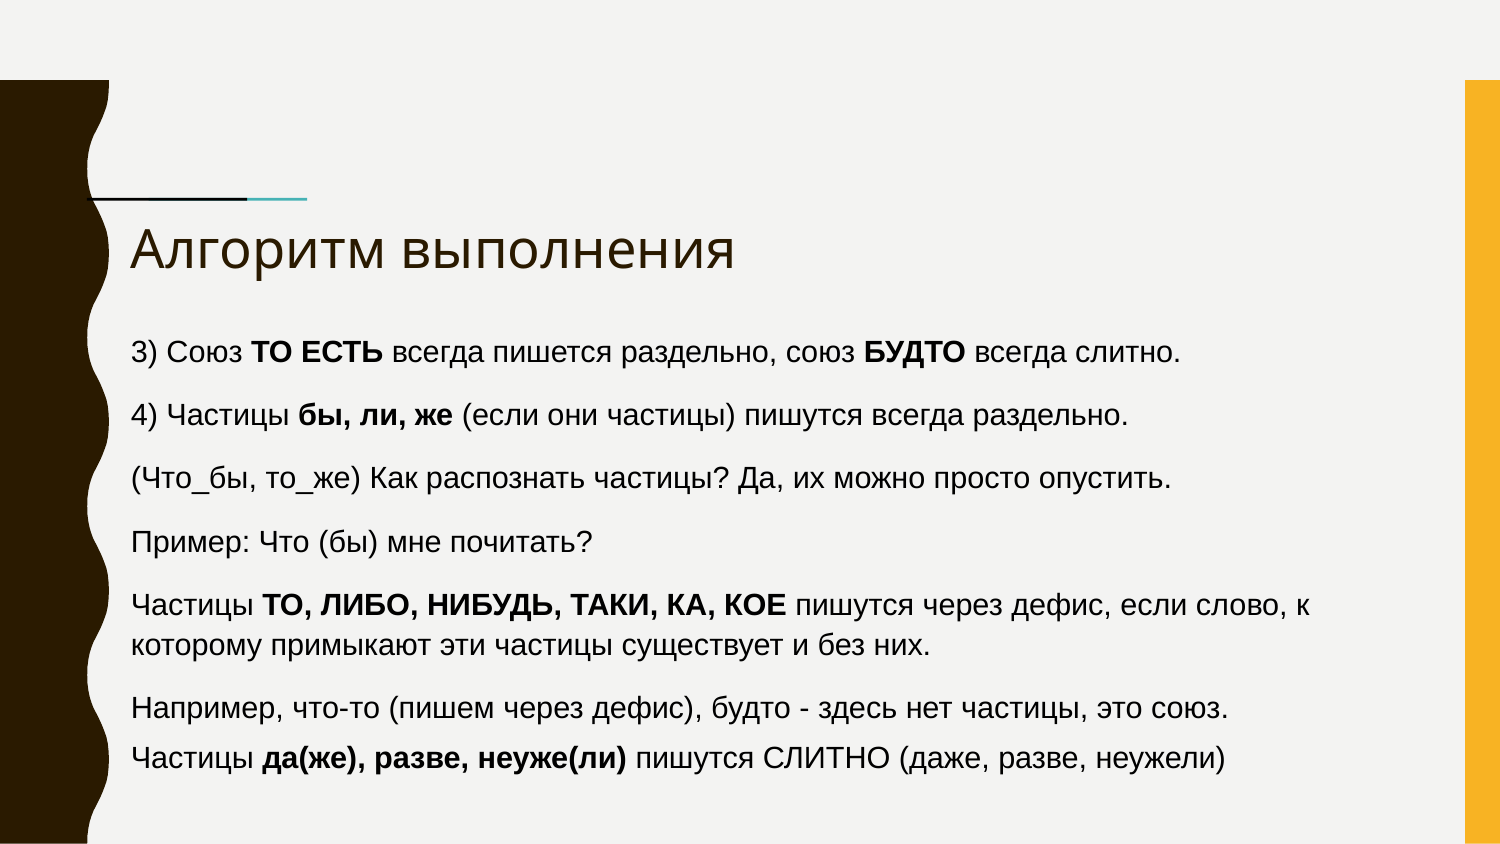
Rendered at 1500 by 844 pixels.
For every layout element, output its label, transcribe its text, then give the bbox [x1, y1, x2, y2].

list 3) Союз ТО ЕСТЬ всегда пишется раздельно, союз БУДТО всегда слитно. 4) Частицы бы, ли, же (если они частицы) пишутся всегда раздельно. (Что_бы, то_же) Как распознать частицы? Да, их можно просто опустить. Пример: Что (бы) мне почитать? Частицы ТО, ЛИБО, НИБУДЬ, ТАКИ, КА, КОЕ пишутся через дефис, если слово, к которому примыкают эти частицы существует и без них. Например, что-то (пишем через дефис), будто - здесь нет частицы, это союз. Частицы да(же), разве, неуже(ли) пишутся СЛИТНО (даже, разве, неужели) [119, 322, 1448, 783]
title Алгоритм выполнения [119, 216, 1381, 305]
